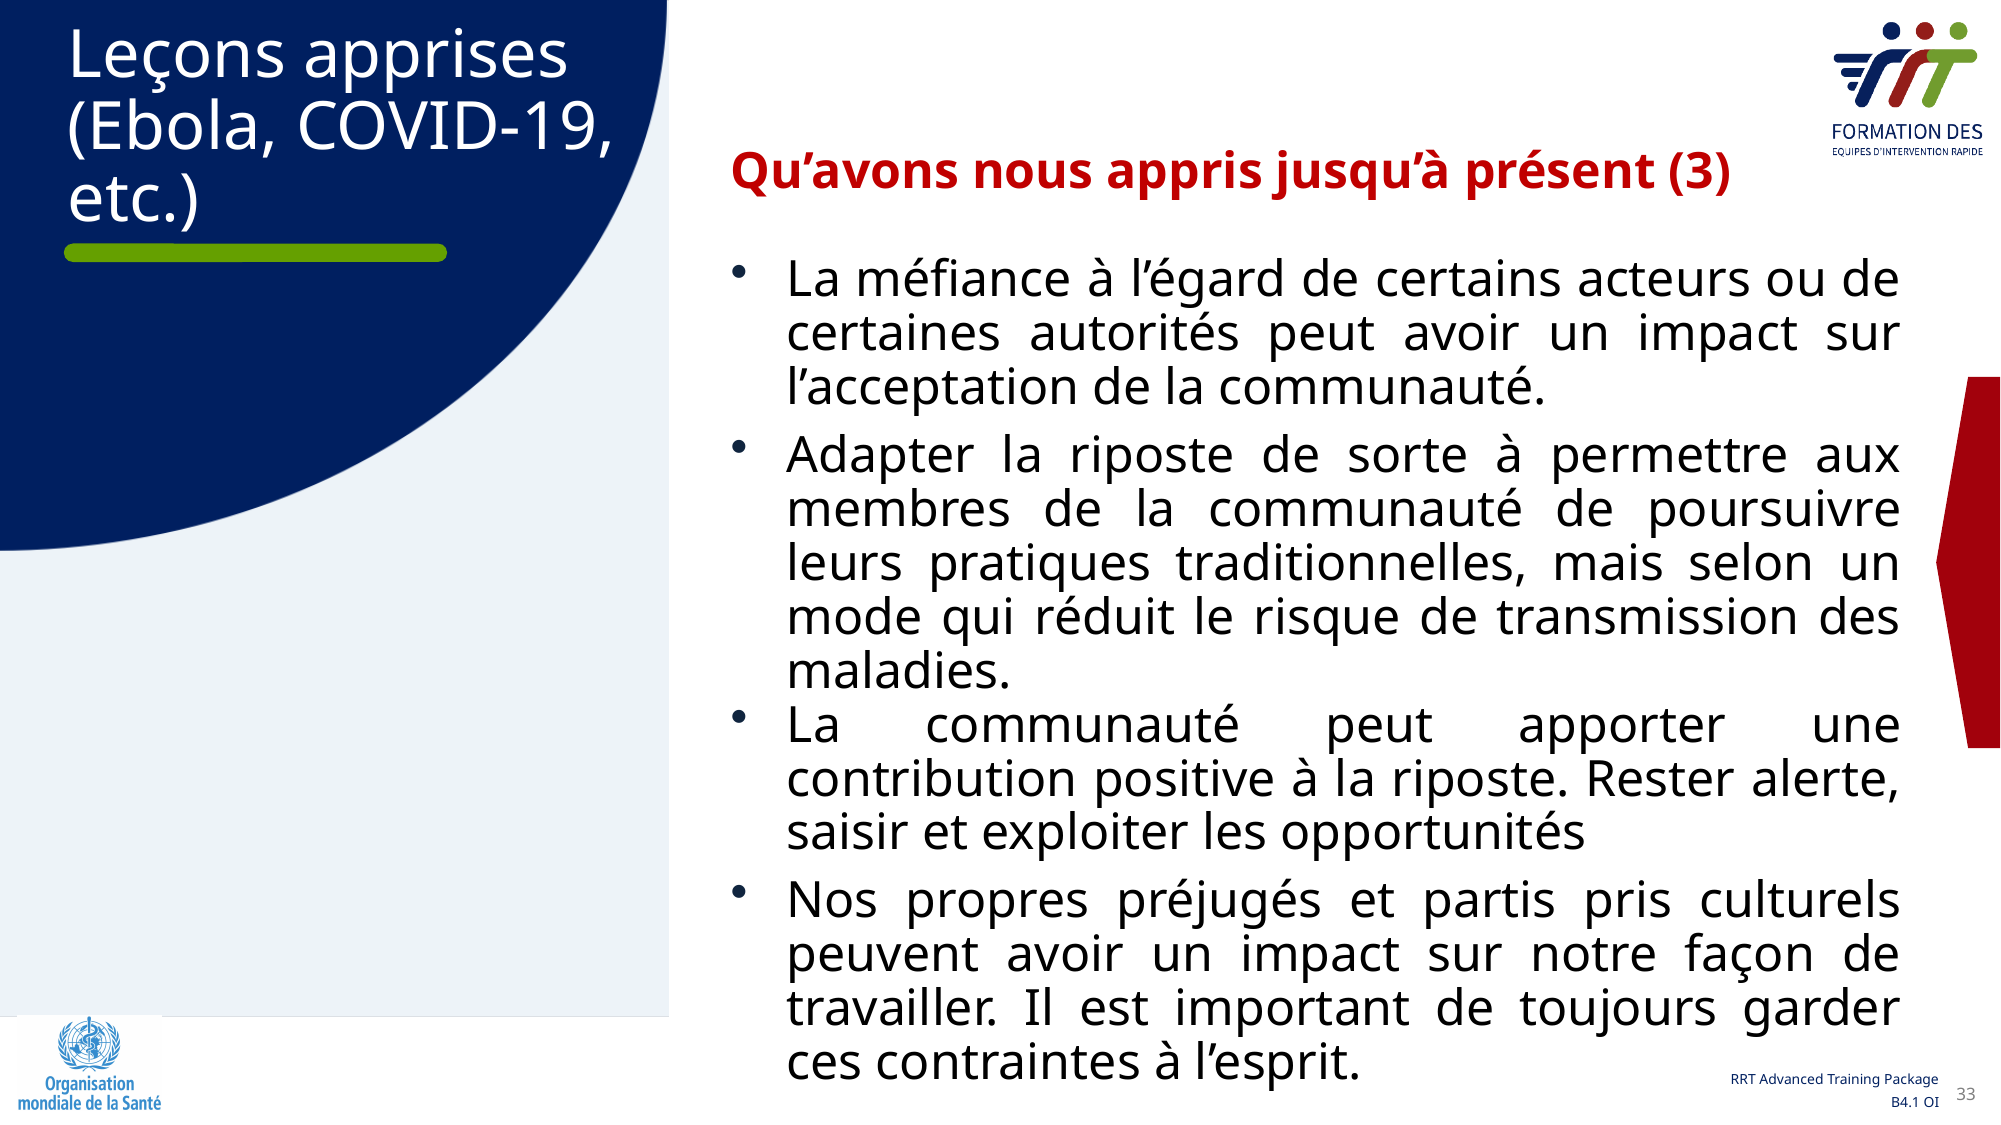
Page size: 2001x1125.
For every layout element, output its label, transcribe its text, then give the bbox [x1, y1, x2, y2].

text_box Leçons apprises (Ebola, COVID-19, etc.) [52, 51, 694, 205]
picture [0, 0, 669, 1111]
picture [1832, 21, 1983, 157]
list Qu’avons nous appris jusqu’à présent (3) La méfiance à l’égard de certains acteurs ou de certaines autorités peut avoir un impact sur l’acceptation de la communauté. Adapter la riposte de sorte à permettre aux membres de la communauté de poursuivre leurs pratiques traditionnelles, mais selon un mode qui réduit le risque de transmission des maladies. La communauté peut apporter une contribution positive à la riposte. Rester alerte, saisir et exploiter les opportunités Nos propres préjugés et partis pris culturels peuvent avoir un impact sur notre façon de travailler. Il est important de toujours garder ces contraintes à l’esprit. [715, 137, 1918, 1049]
